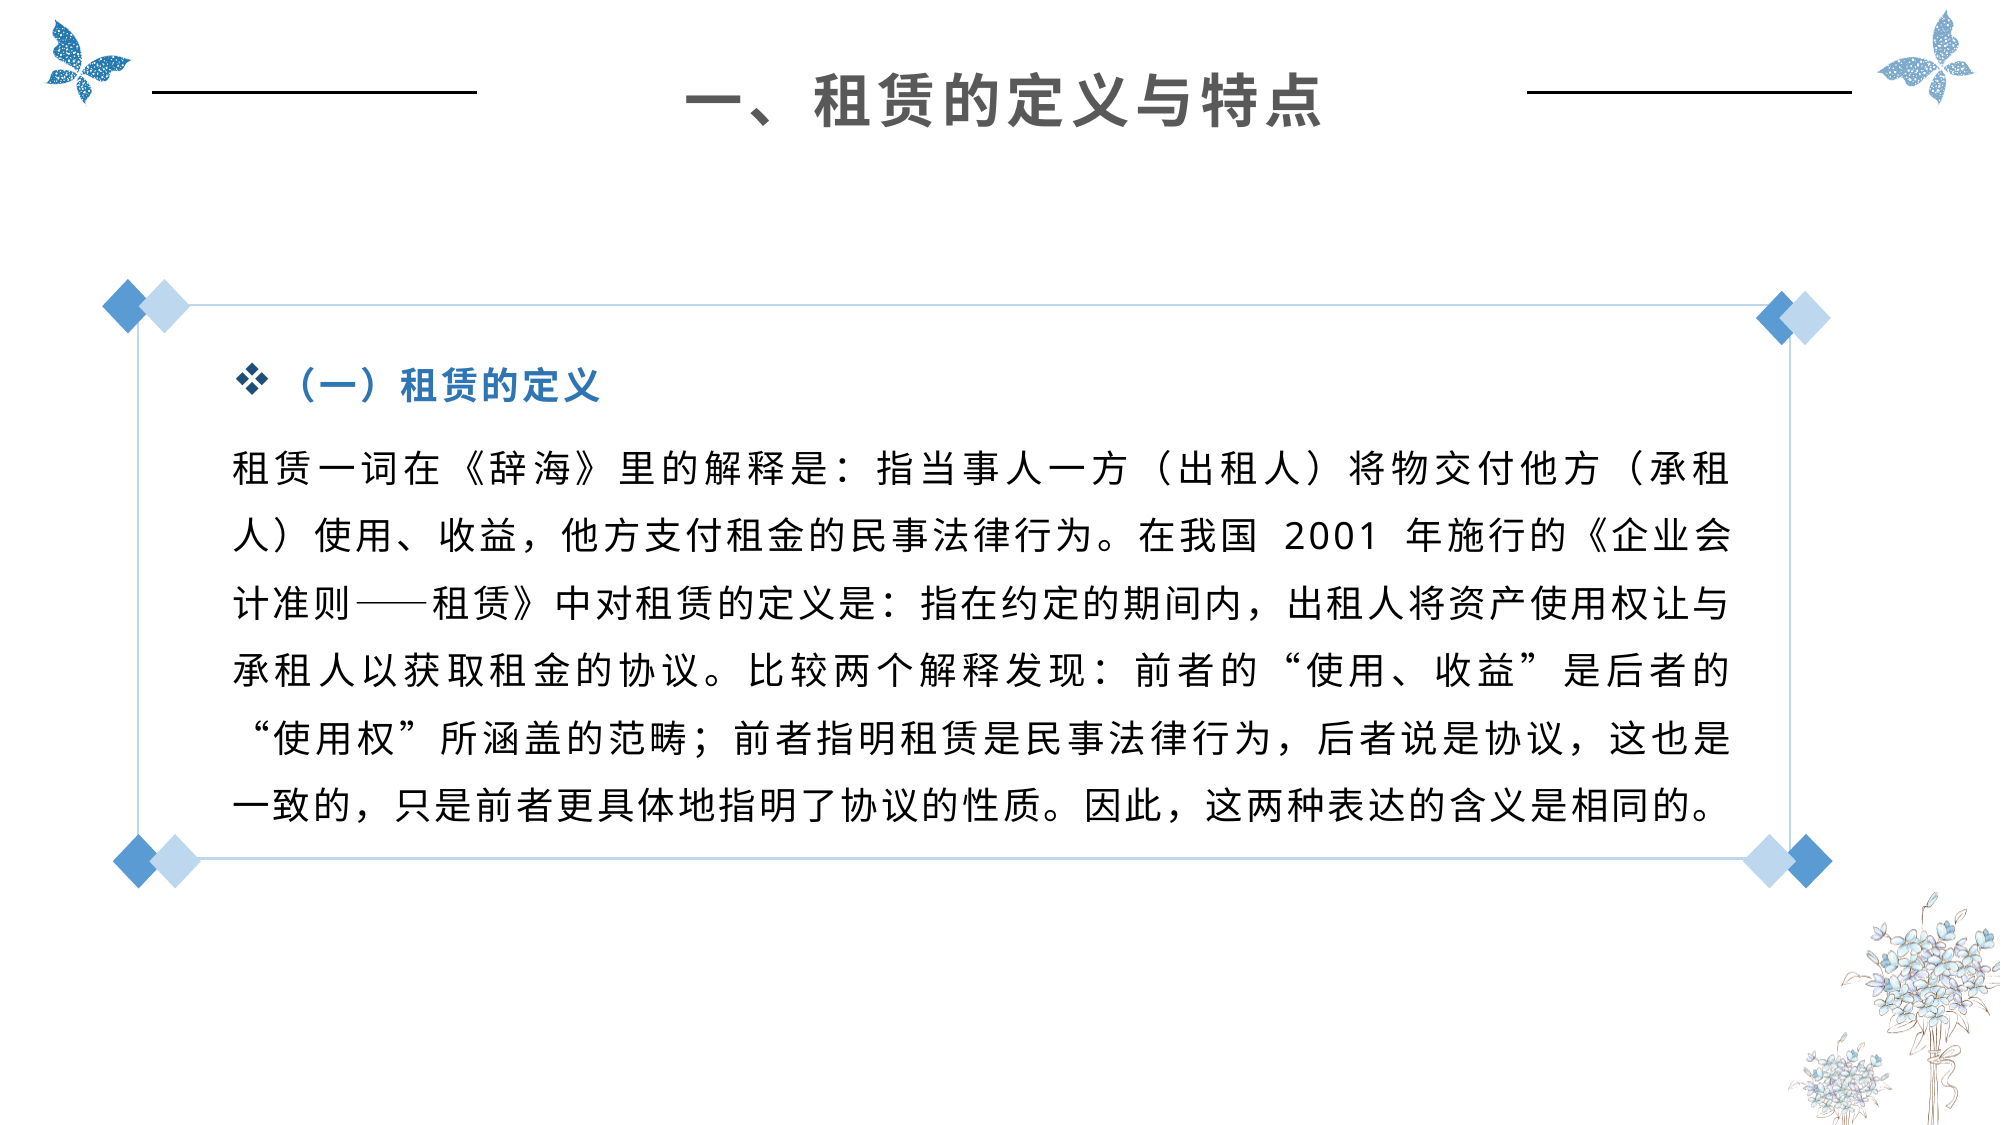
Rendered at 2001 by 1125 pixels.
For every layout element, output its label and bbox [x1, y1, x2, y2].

picture [1788, 892, 2000, 1125]
text_box [102, 278, 1833, 889]
text_box [151, 55, 1852, 142]
